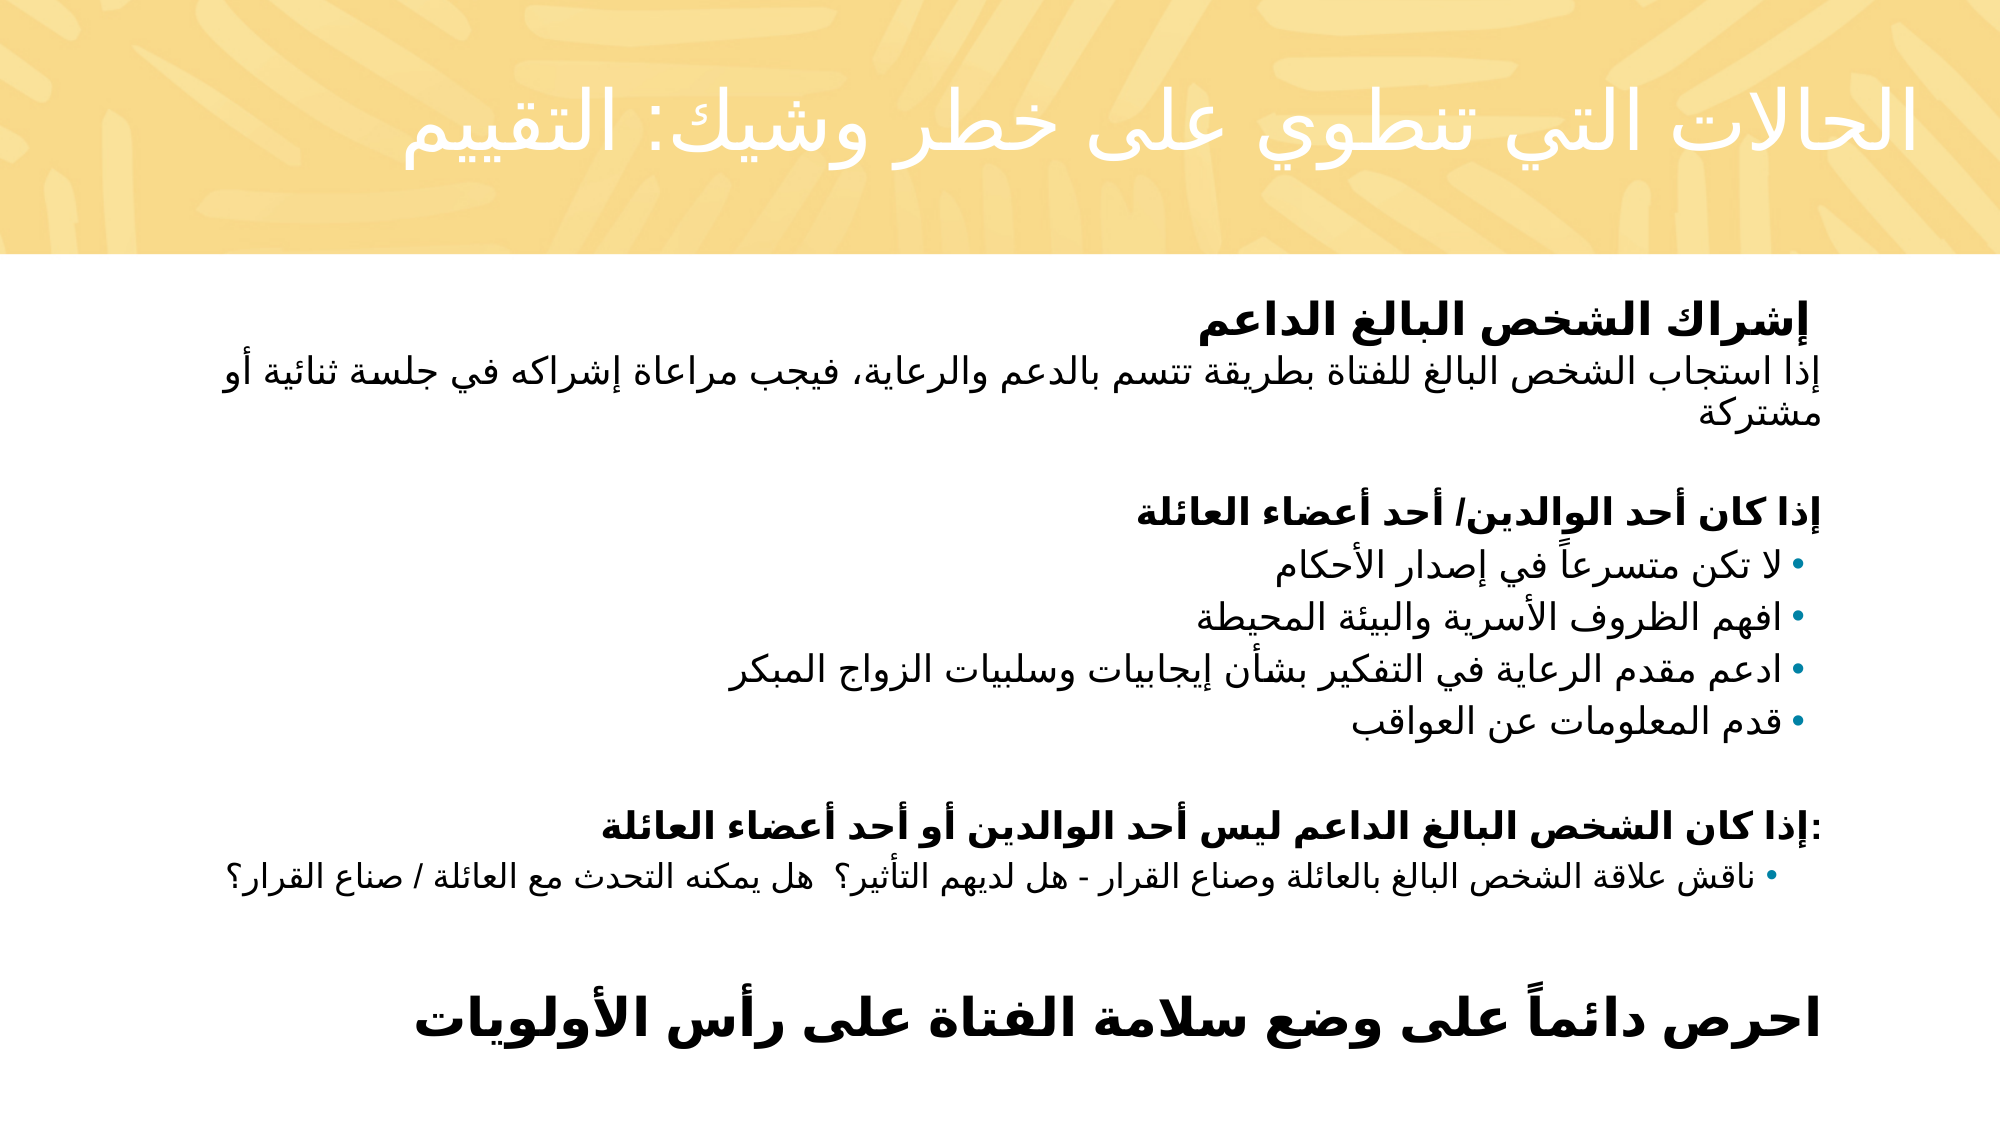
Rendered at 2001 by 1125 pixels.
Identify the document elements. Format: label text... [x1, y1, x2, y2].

list إشراك الشخص البالغ الداعم إذا استجاب الشخص البالغ للفتاة بطريقة تتسم بالدعم والرعاية، فيجب مراعاة إشراكه في جلسة ثنائية أو مشتركة إذا كان أحد الوالدين/ أحد أعضاء العائلة لا تكن متسرعاً في إصدار الأحكام افهم الظروف الأسرية والبيئة المحيطة ادعم مقدم الرعاية في التفكير بشأن إيجابيات وسلبيات الزواج المبكر قدم المعلومات عن العواقب إذا كان الشخص البالغ الداعم ليس أحد الوالدين أو أحد أعضاء العائلة: ناقش علاقة الشخص البالغ بالعائلة وصناع القرار - هل لديهم التأثير؟ هل يمكنه التحدث مع العائلة / صناع القرار؟ احرص دائماً على وضع سلامة الفتاة على رأس الأولويات [154, 276, 1831, 1061]
picture [0, 0, 2000, 1125]
title الحالات التي تنطوي على خطر وشيك: التقييم [61, 33, 1938, 220]
